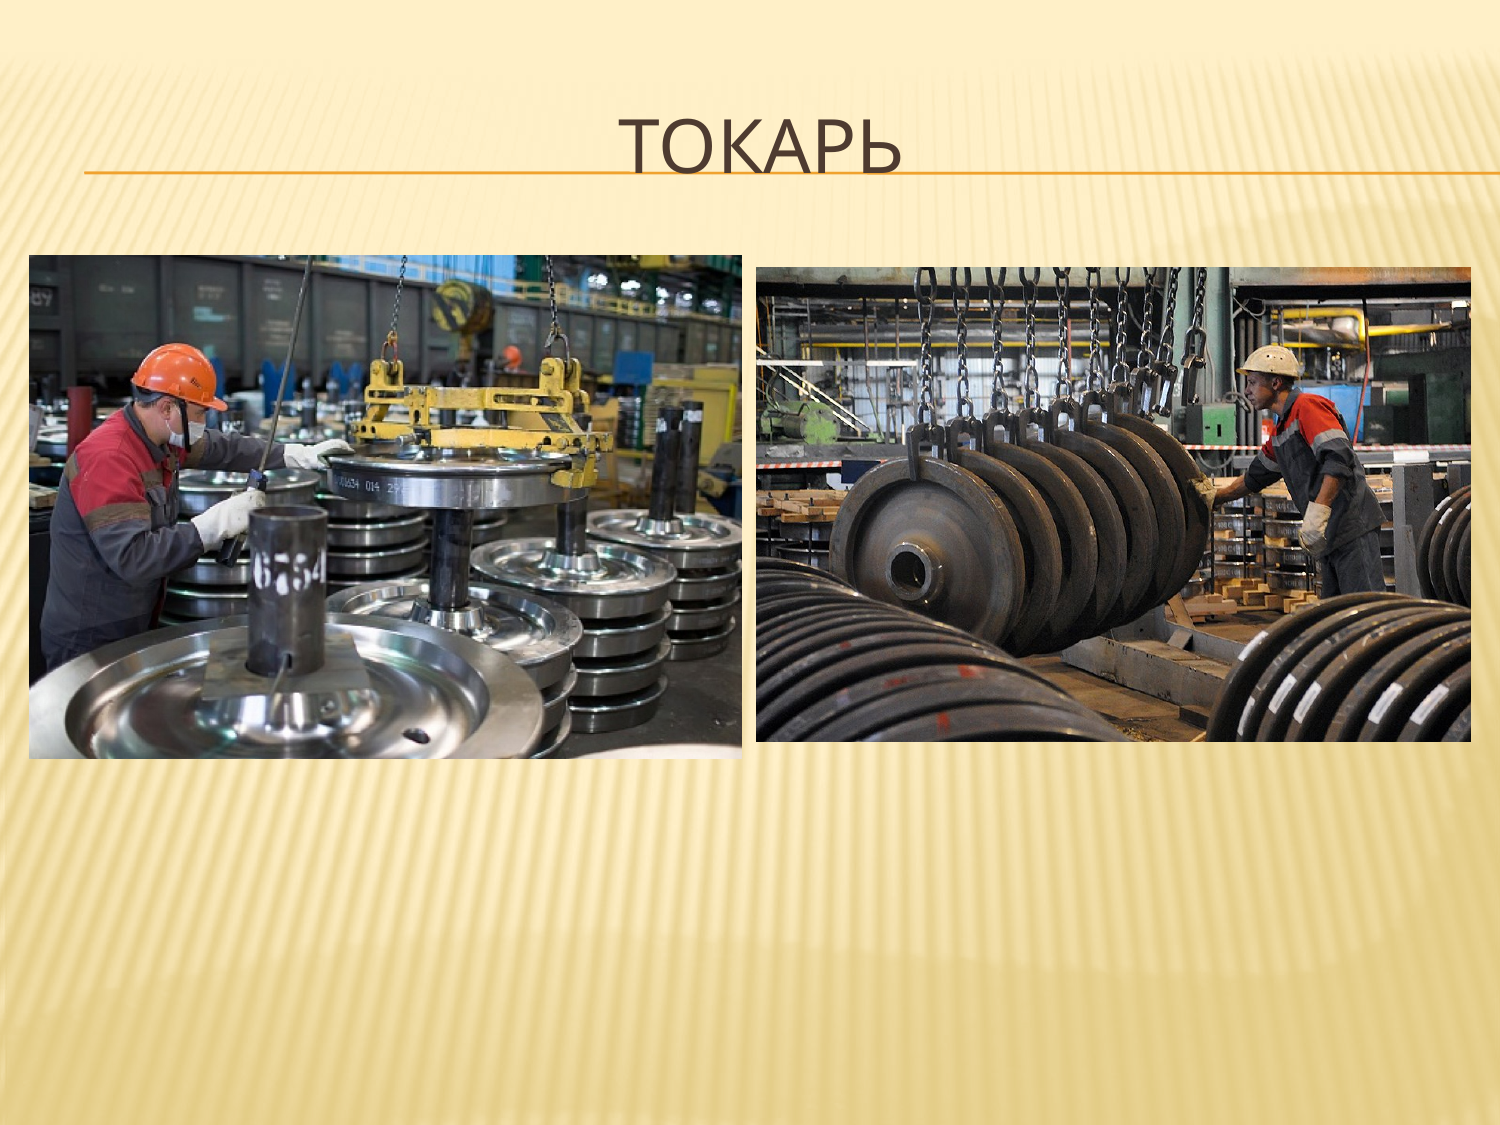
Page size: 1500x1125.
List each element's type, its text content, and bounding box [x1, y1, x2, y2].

picture [29, 254, 742, 759]
title Токарь [49, 75, 1475, 213]
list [756, 266, 1471, 743]
